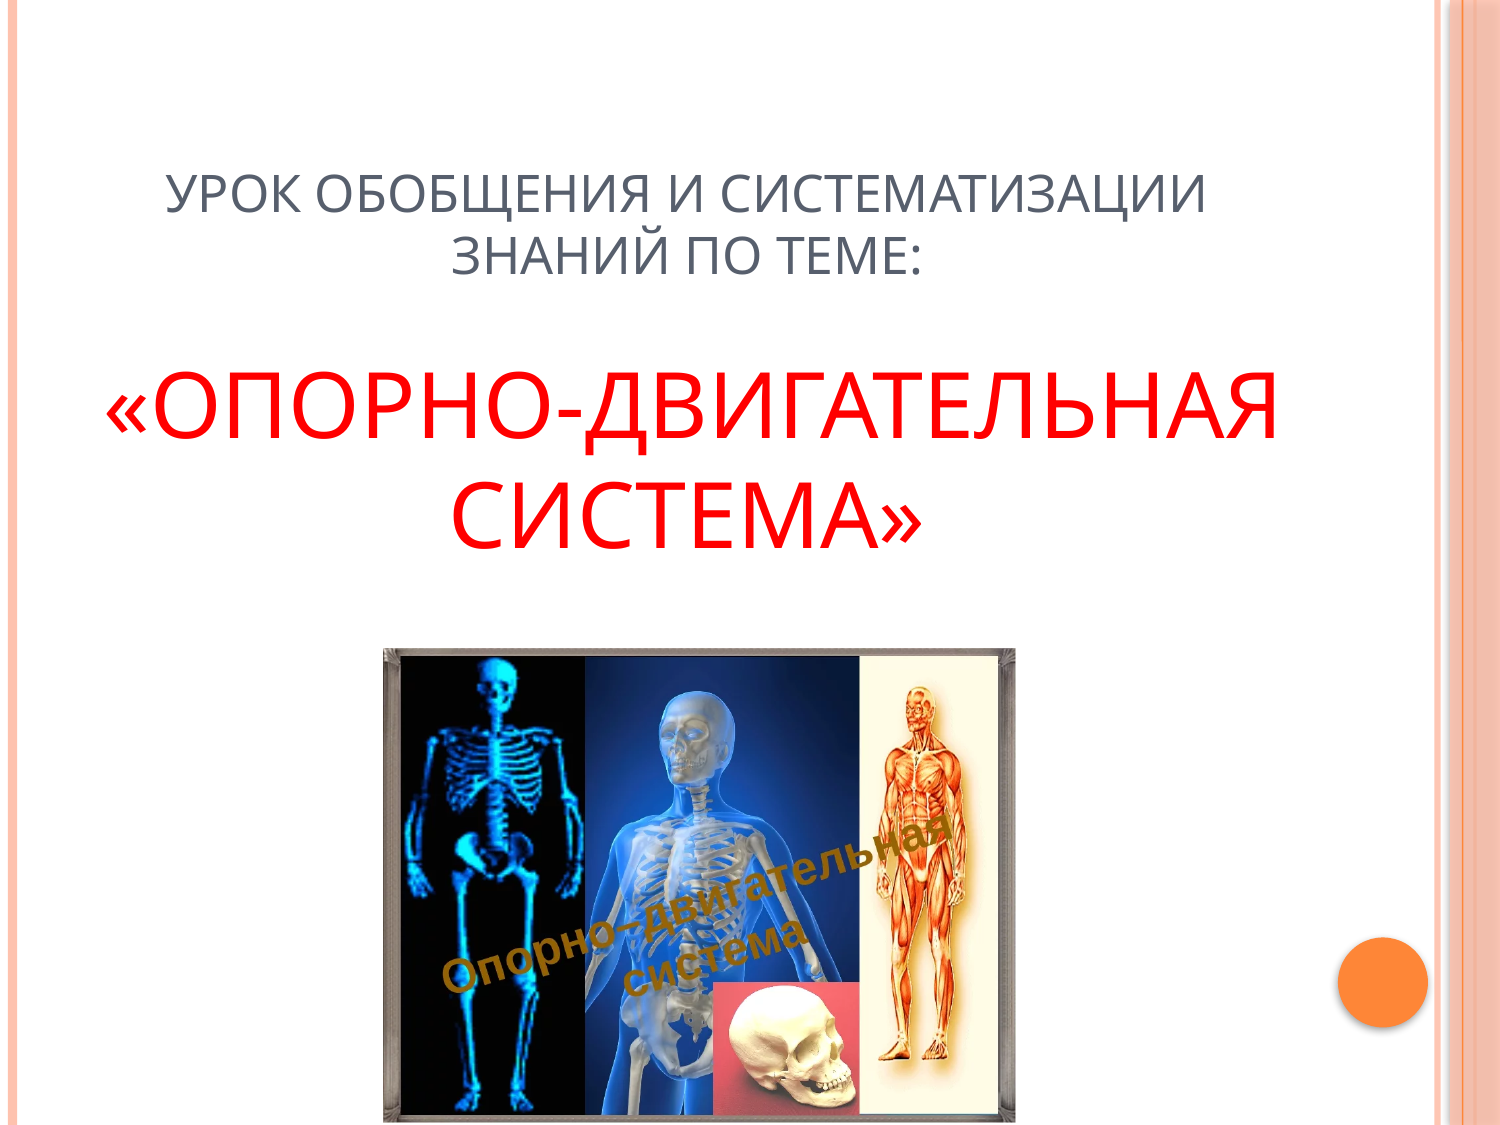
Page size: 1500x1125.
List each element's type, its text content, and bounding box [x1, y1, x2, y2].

title Урок обобщения и систематизации знаний по теме: «Опорно-двигательная система» [75, 45, 1300, 575]
picture [383, 648, 1017, 1124]
